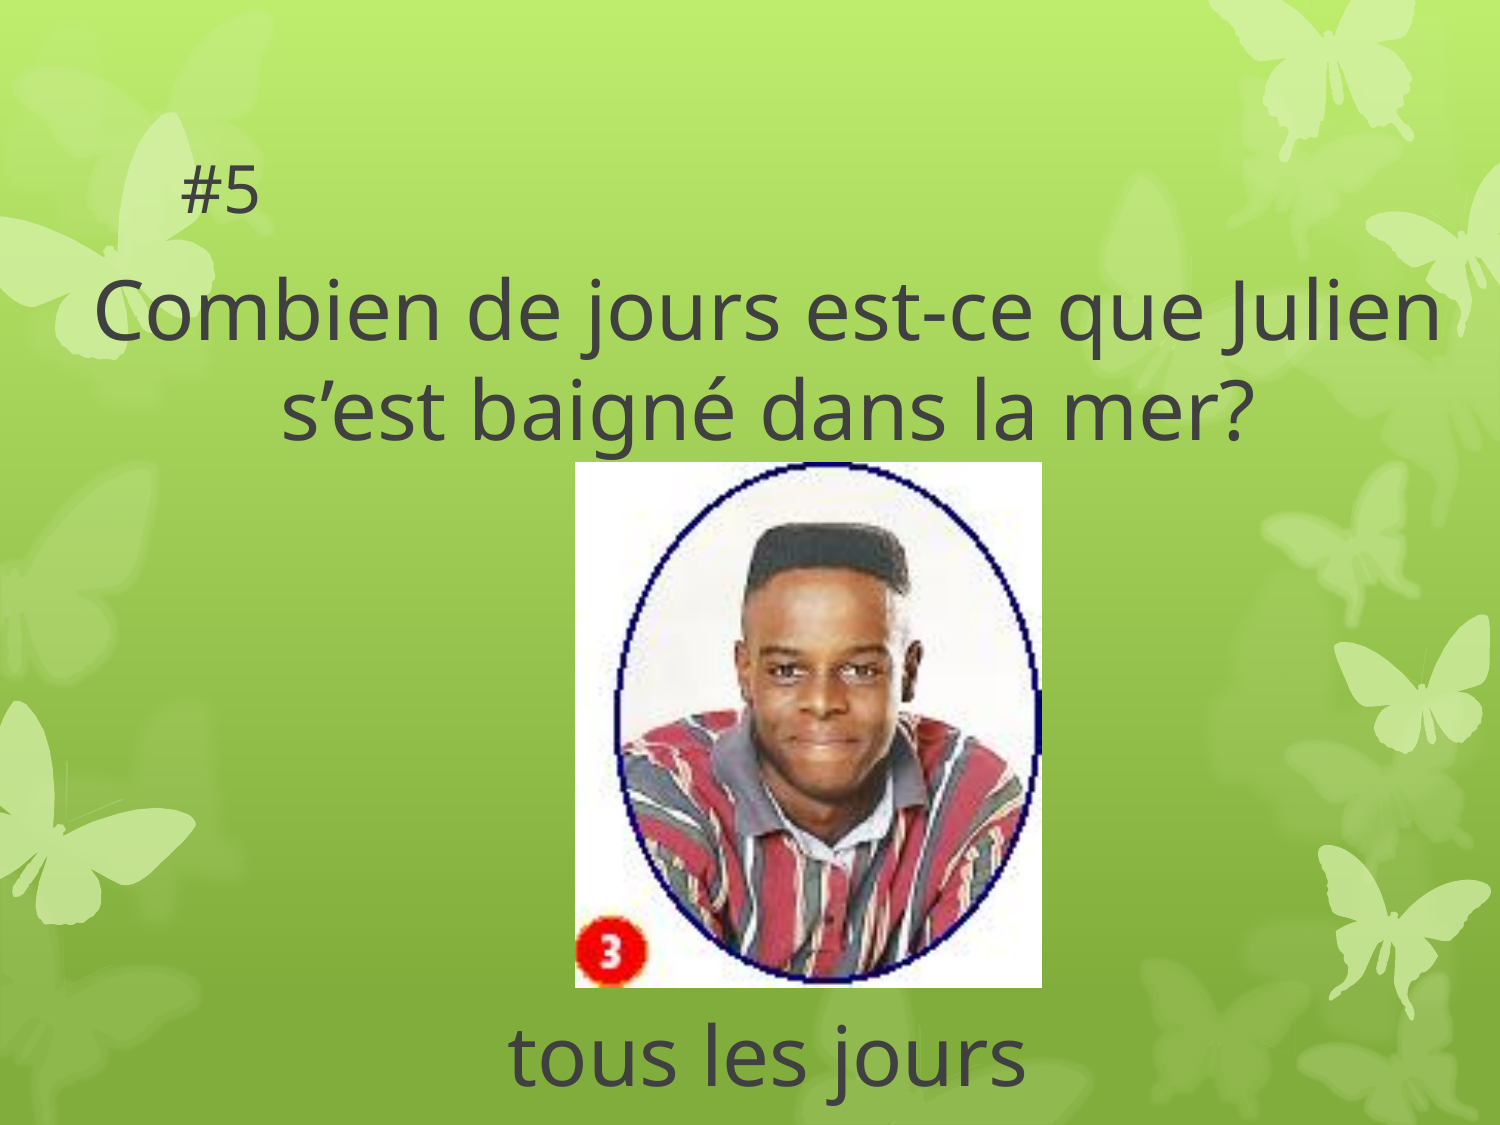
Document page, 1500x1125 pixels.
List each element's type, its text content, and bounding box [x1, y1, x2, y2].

list Combien de jours est-ce que Julien s’est baigné dans la mer? tous les jours [37, 249, 1500, 1088]
picture [574, 461, 1042, 988]
title #5 [165, 110, 1335, 249]
